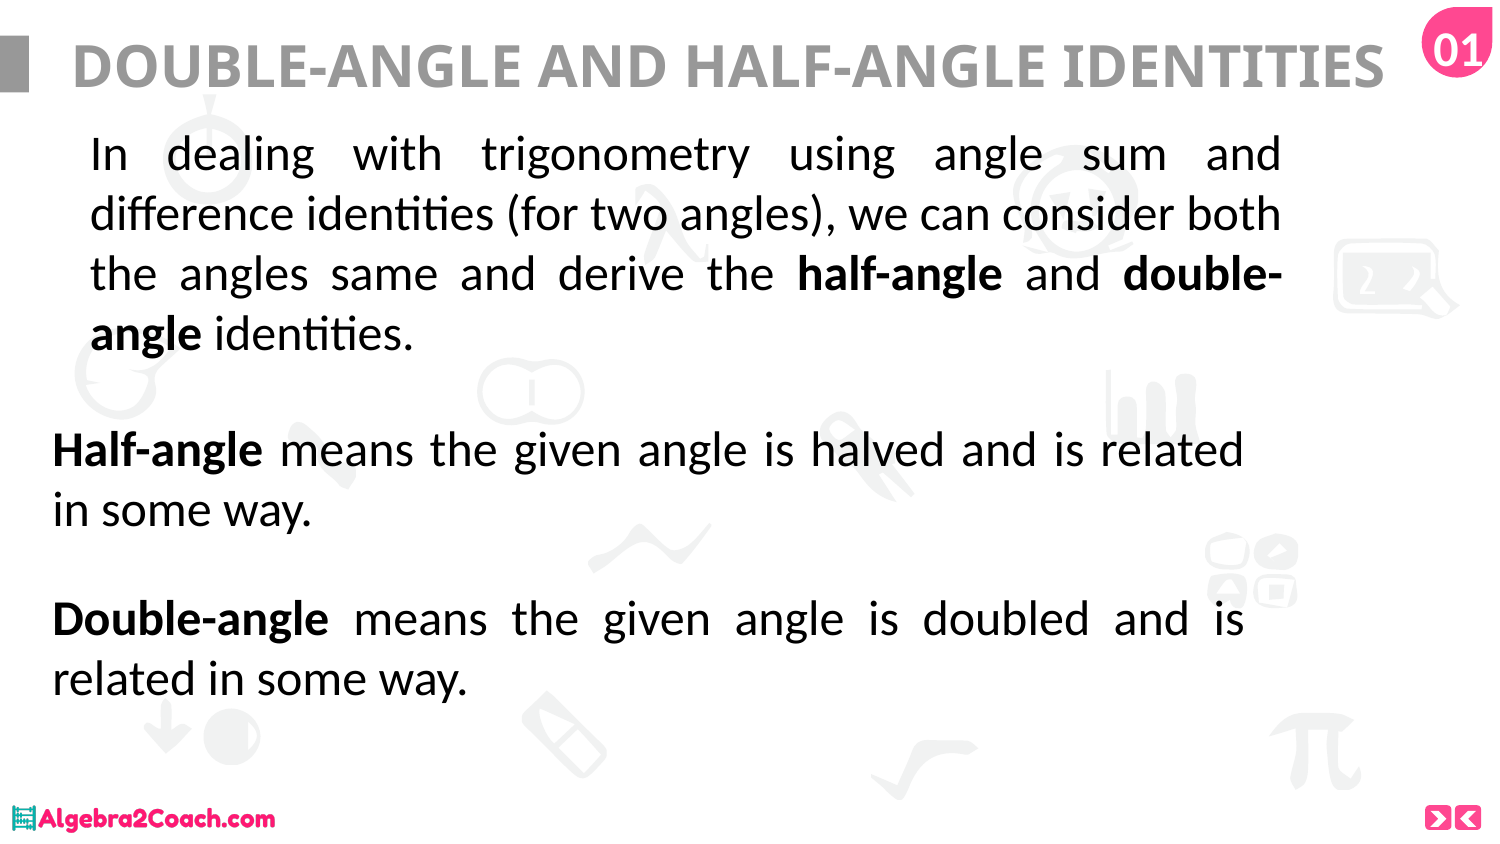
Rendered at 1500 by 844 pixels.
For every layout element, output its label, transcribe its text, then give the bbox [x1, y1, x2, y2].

text_box Half-angle means the given angle is halved and is related in some way. [37, 409, 1260, 545]
title DOUBLE-ANGLE AND HALF-ANGLE IDENTITIES [37, 38, 1419, 90]
text_box Double-angle means the given angle is doubled and is related in some way. [37, 577, 1260, 713]
text_box In dealing with trigonometry using angle sum and difference identities (for two angles), we can consider both the angles same and derive the half-angle and double-angle identities. [75, 112, 1298, 368]
text_box 01 [1418, 9, 1500, 85]
picture [10, 803, 277, 835]
